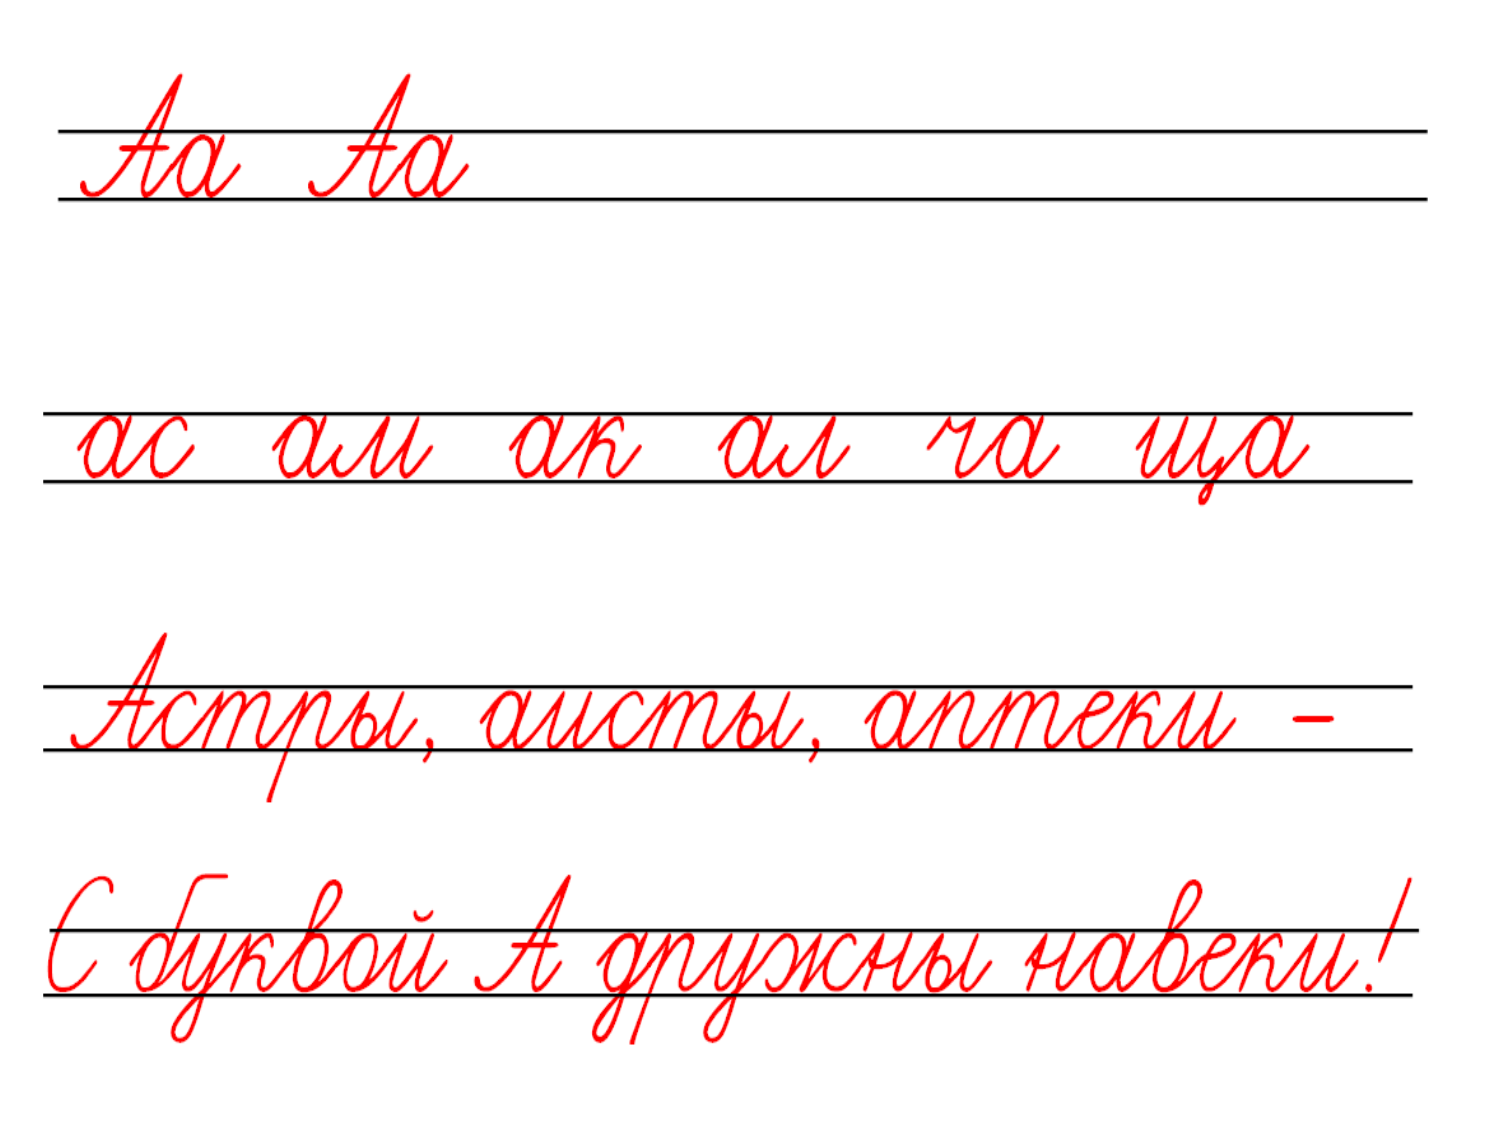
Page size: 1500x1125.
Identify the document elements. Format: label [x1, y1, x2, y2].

list [0, 0, 1500, 1125]
